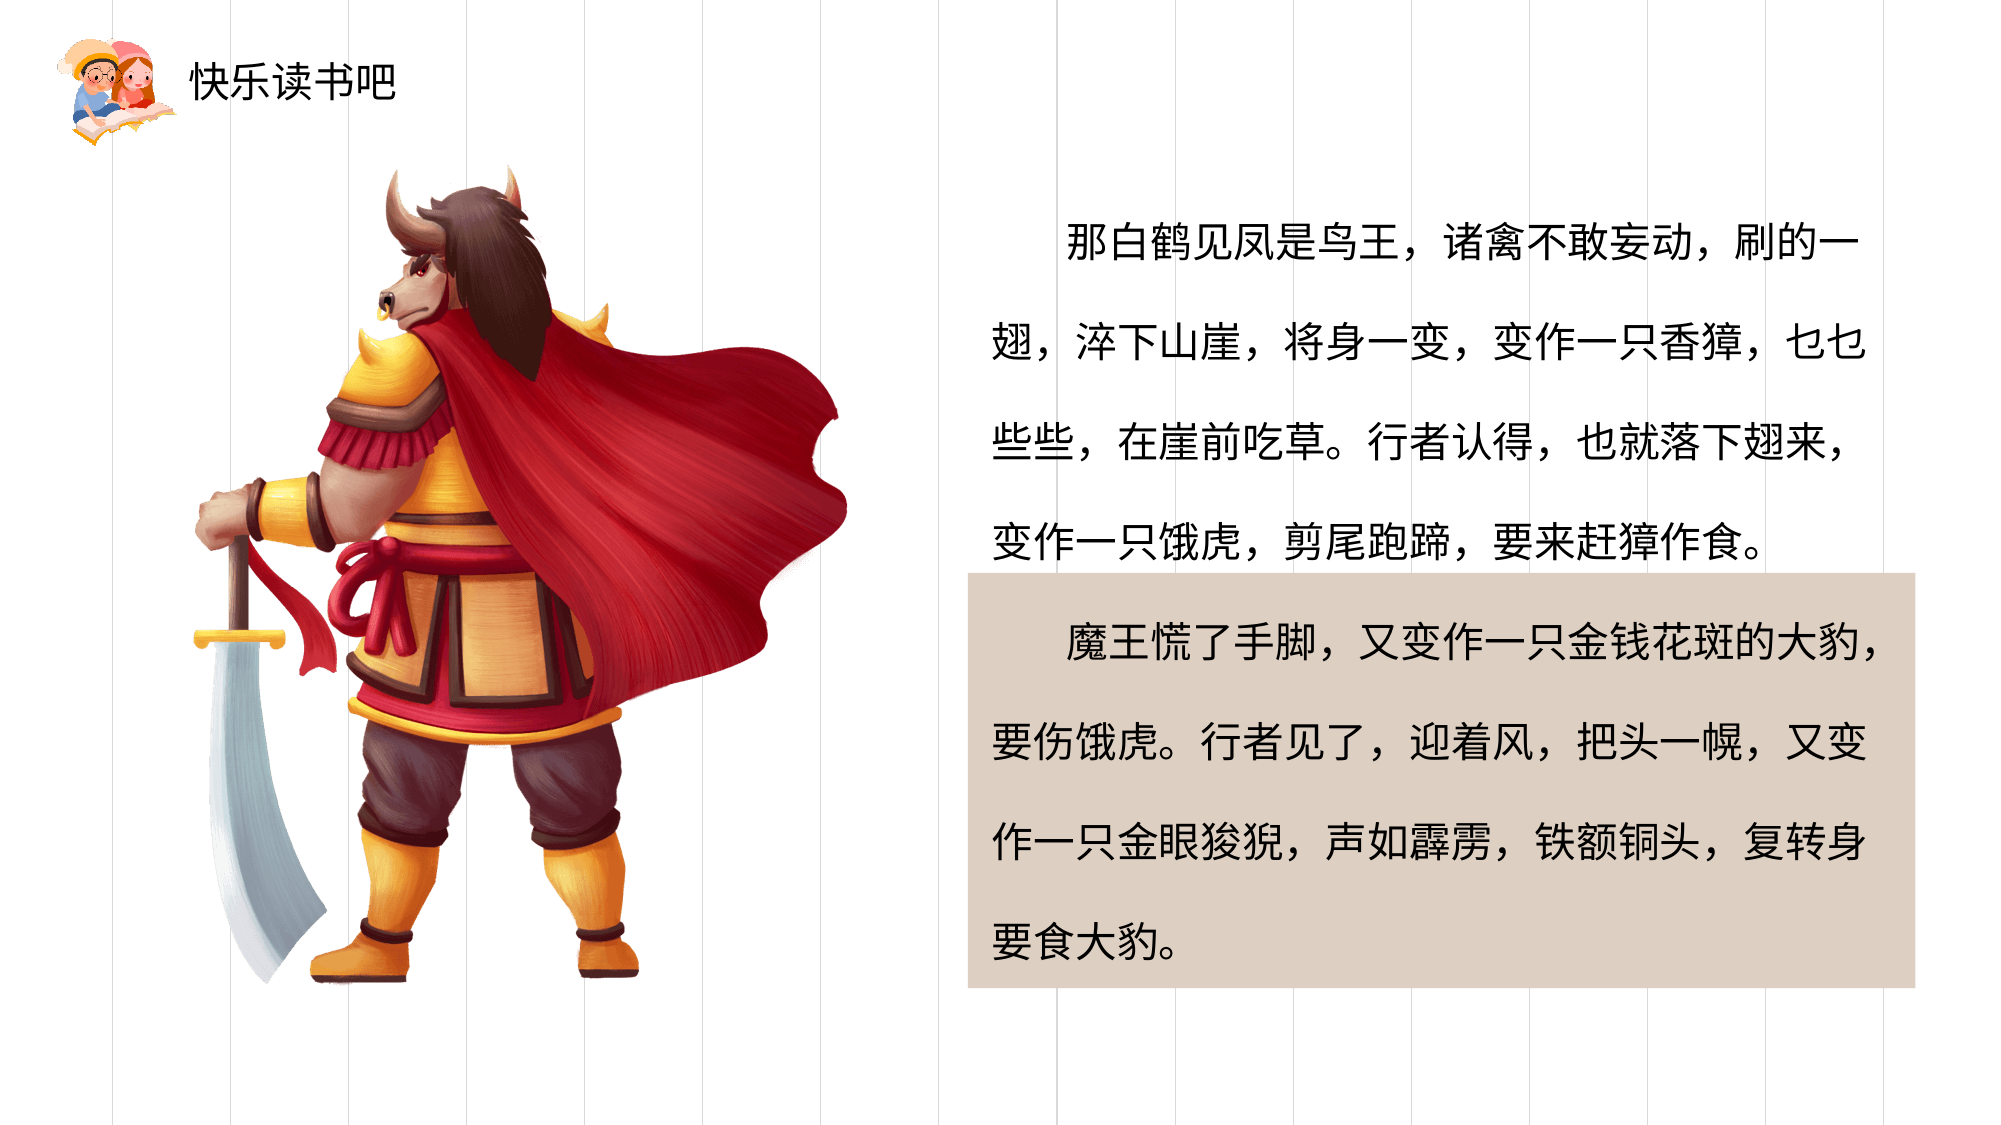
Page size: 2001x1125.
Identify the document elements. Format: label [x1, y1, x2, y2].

text_box [967, 158, 1916, 989]
picture [3, 6, 920, 1012]
